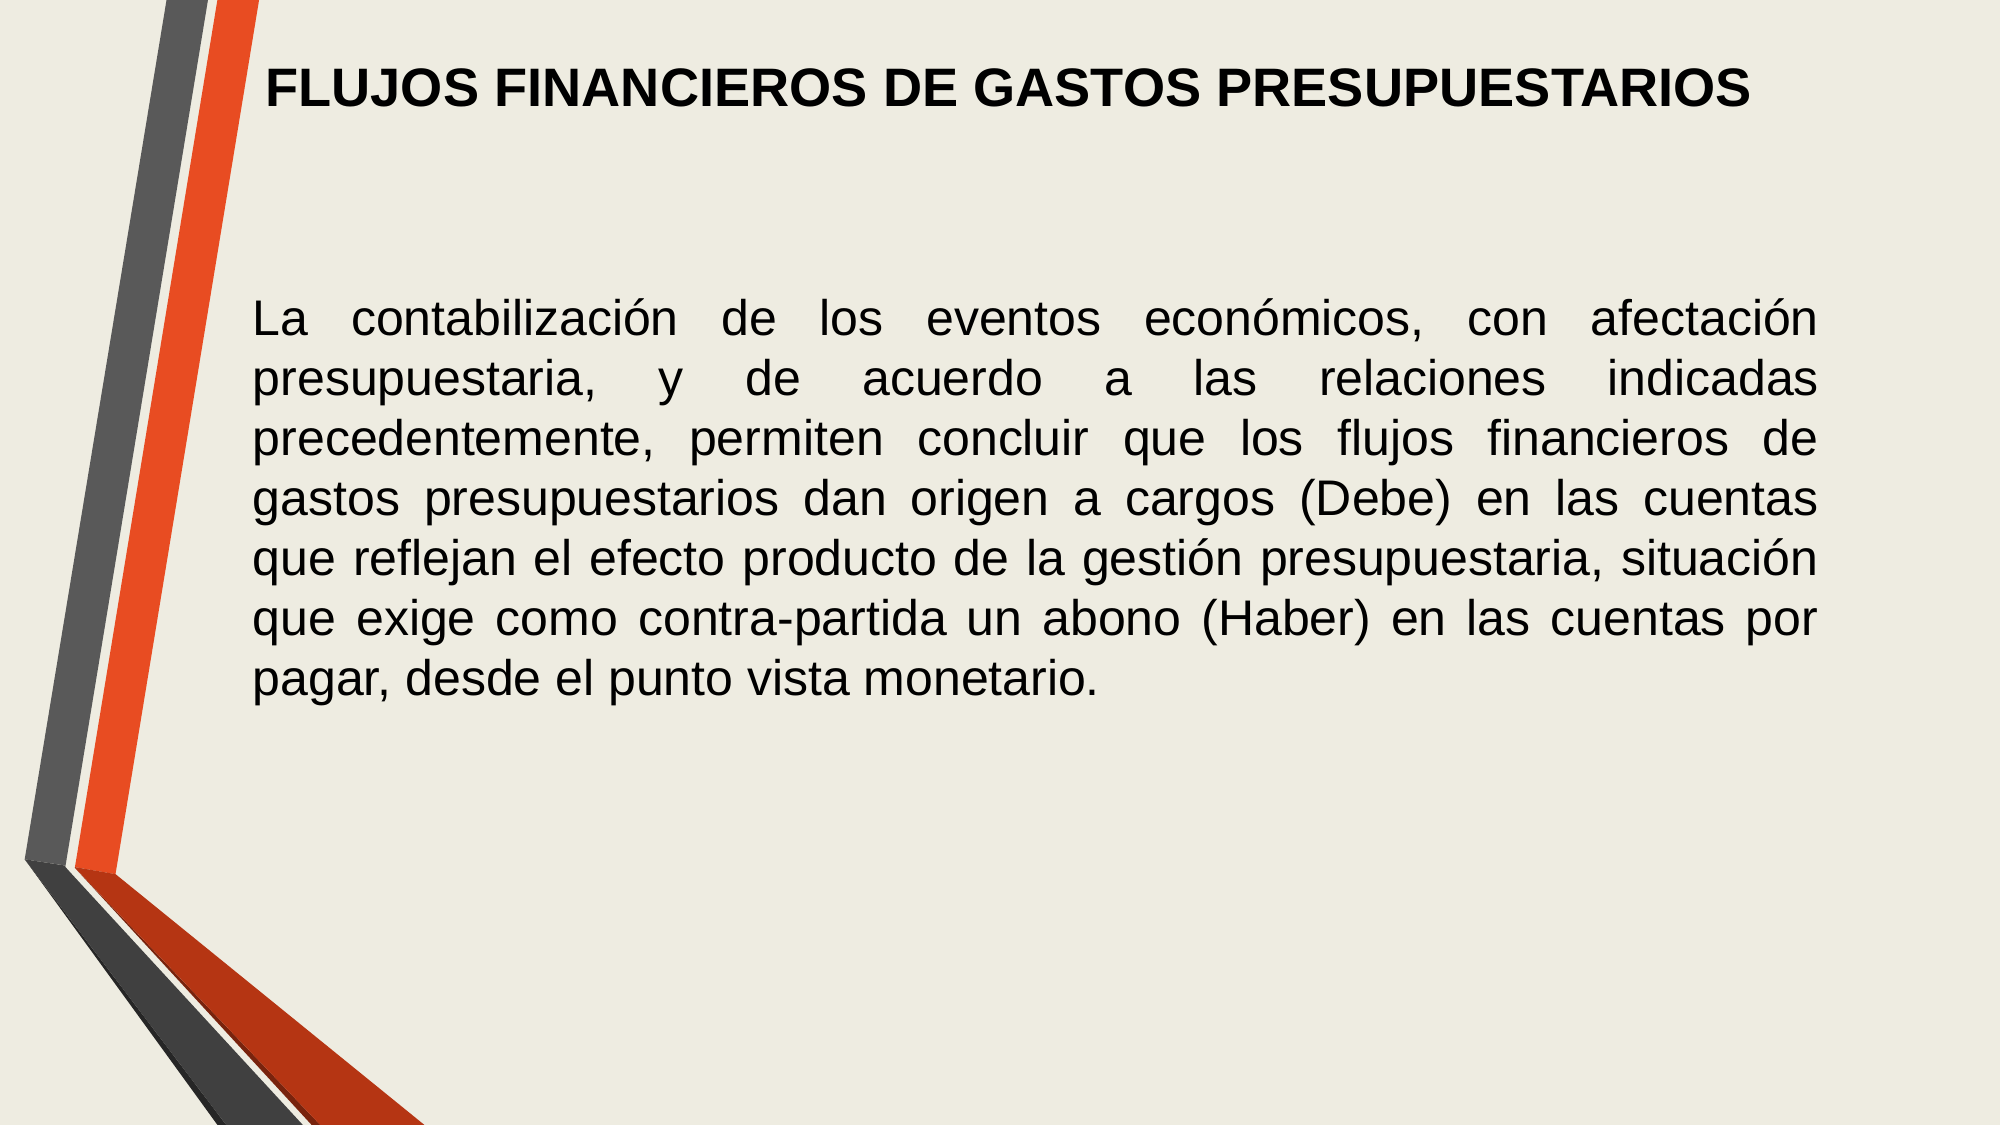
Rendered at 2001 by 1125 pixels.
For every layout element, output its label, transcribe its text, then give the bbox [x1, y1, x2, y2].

text_box La contabilización de los eventos económicos, con afectación presupuestaria, y de acuerdo a las relaciones indicadas precedentemente, permiten concluir que los flujos financieros de gastos presupuestarios dan origen a cargos (Debe) en las cuentas que reflejan el efecto producto de la gestión presupuestaria, situación que exige como contra-partida un abono (Haber) en las cuentas por pagar, desde el punto vista monetario. [238, 222, 1834, 713]
text_box FLUJOS FINANCIEROS DE GASTOS PRESUPUESTARIOS [238, 44, 1782, 125]
